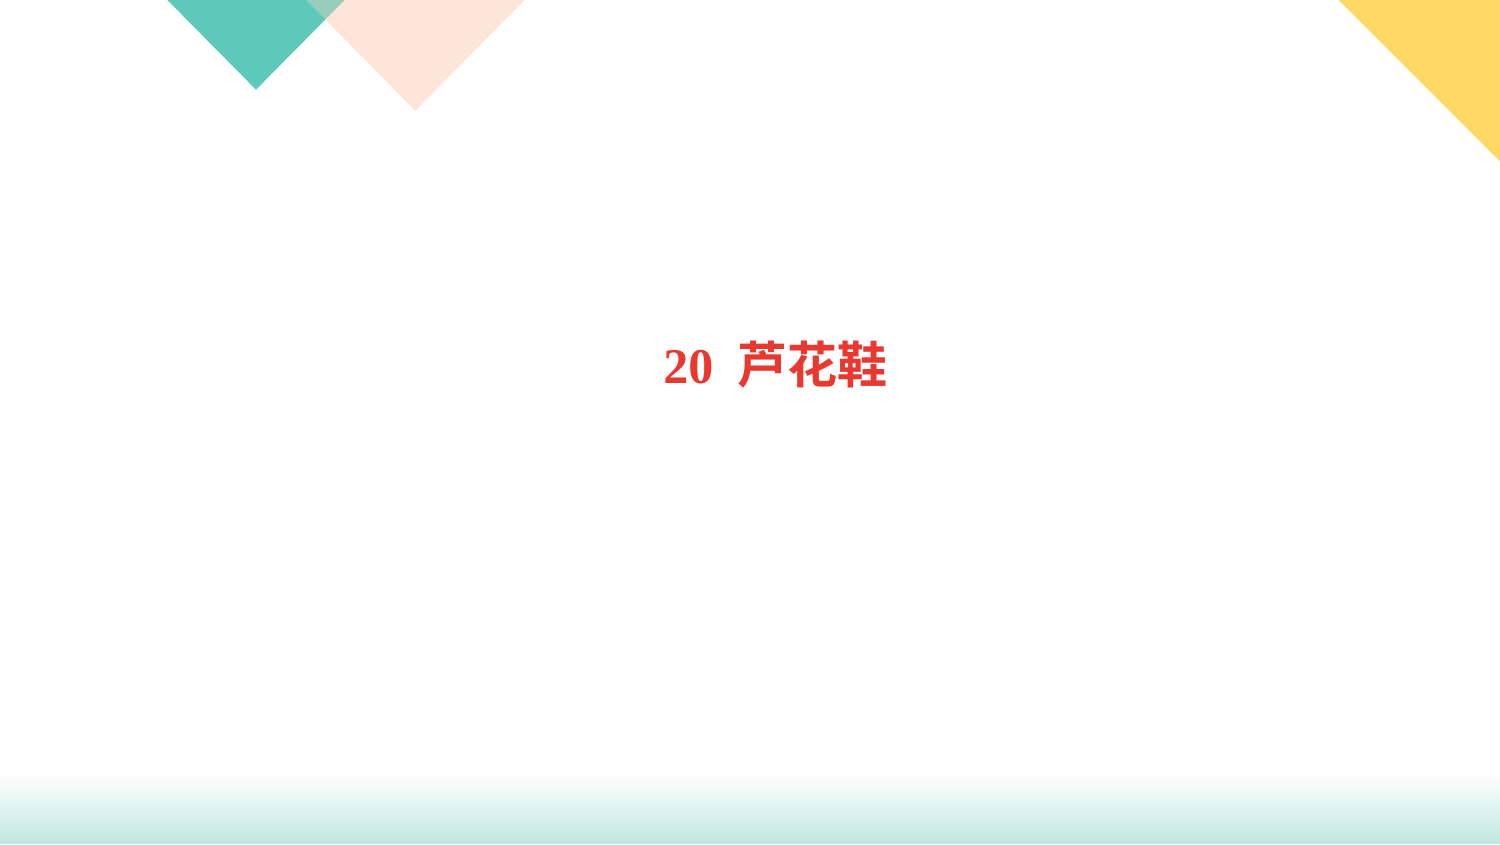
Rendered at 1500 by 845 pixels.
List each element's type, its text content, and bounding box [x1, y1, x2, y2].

text_box 20 芦花鞋 [652, 327, 899, 399]
